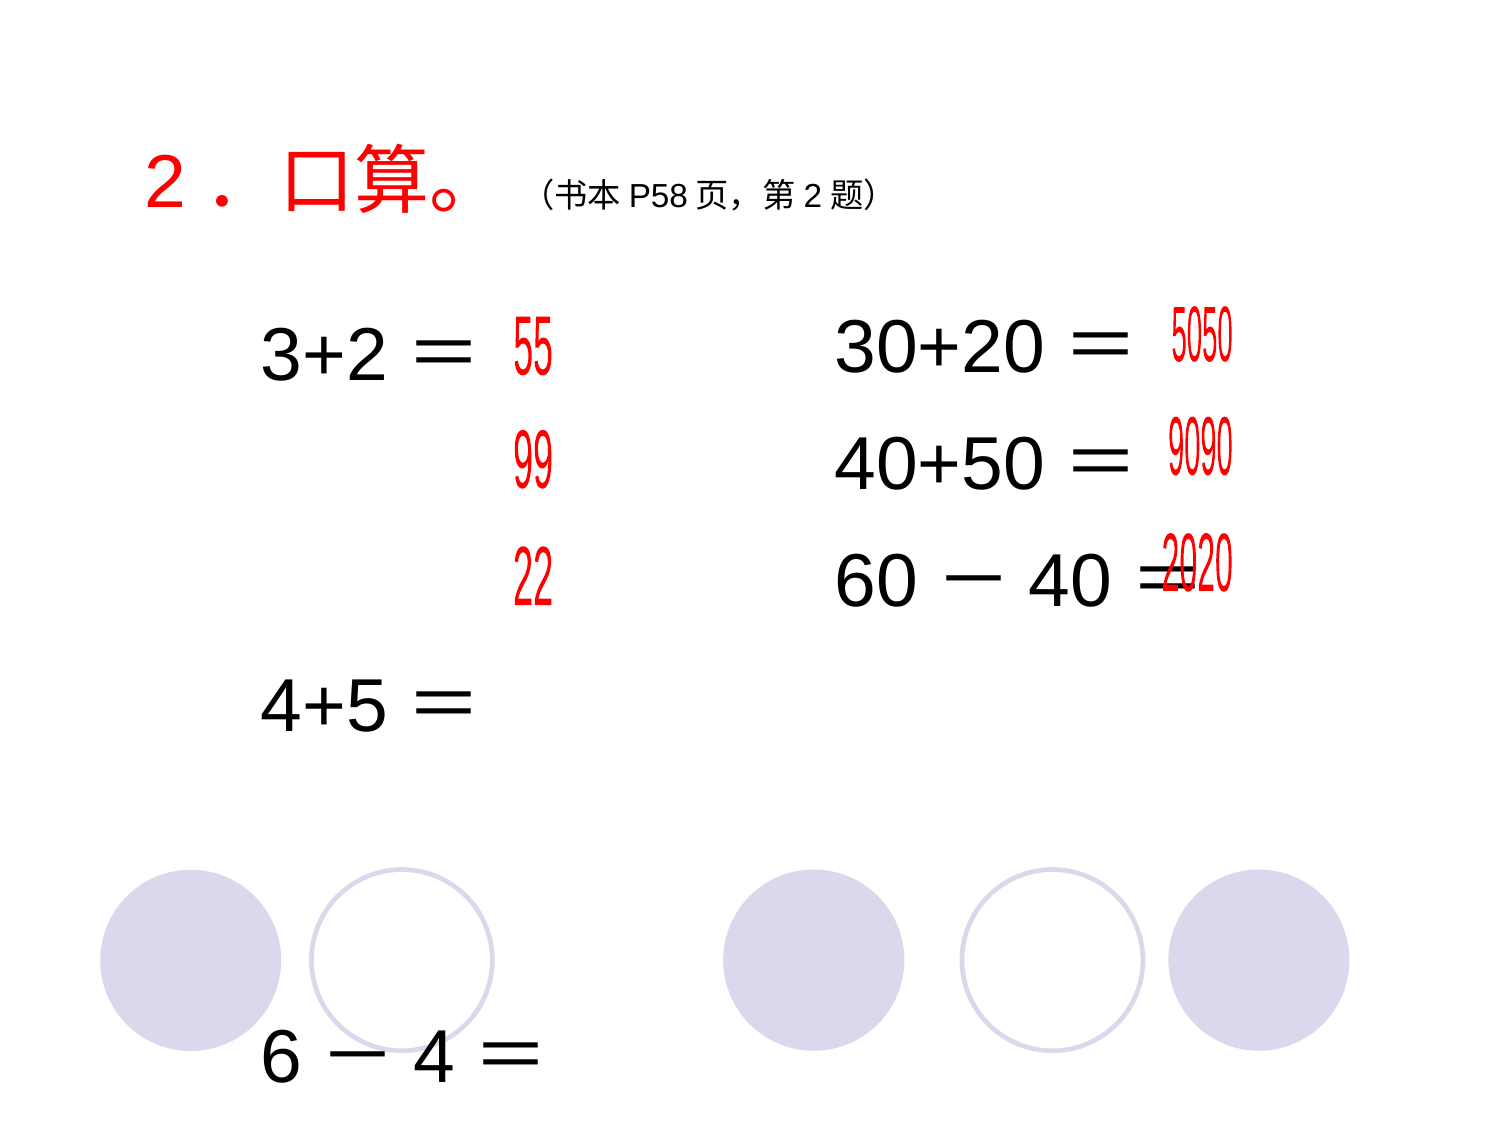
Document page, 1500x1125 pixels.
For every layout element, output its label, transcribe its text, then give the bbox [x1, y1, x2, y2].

text_box 2．口算。 （书本P58页，第2题） [29, 125, 1012, 231]
text_box 30+20＝ 40+50＝ 60－40＝ [769, 262, 1244, 629]
text_box 3+2＝ 4+5＝ 6－4＝ [246, 271, 564, 1105]
